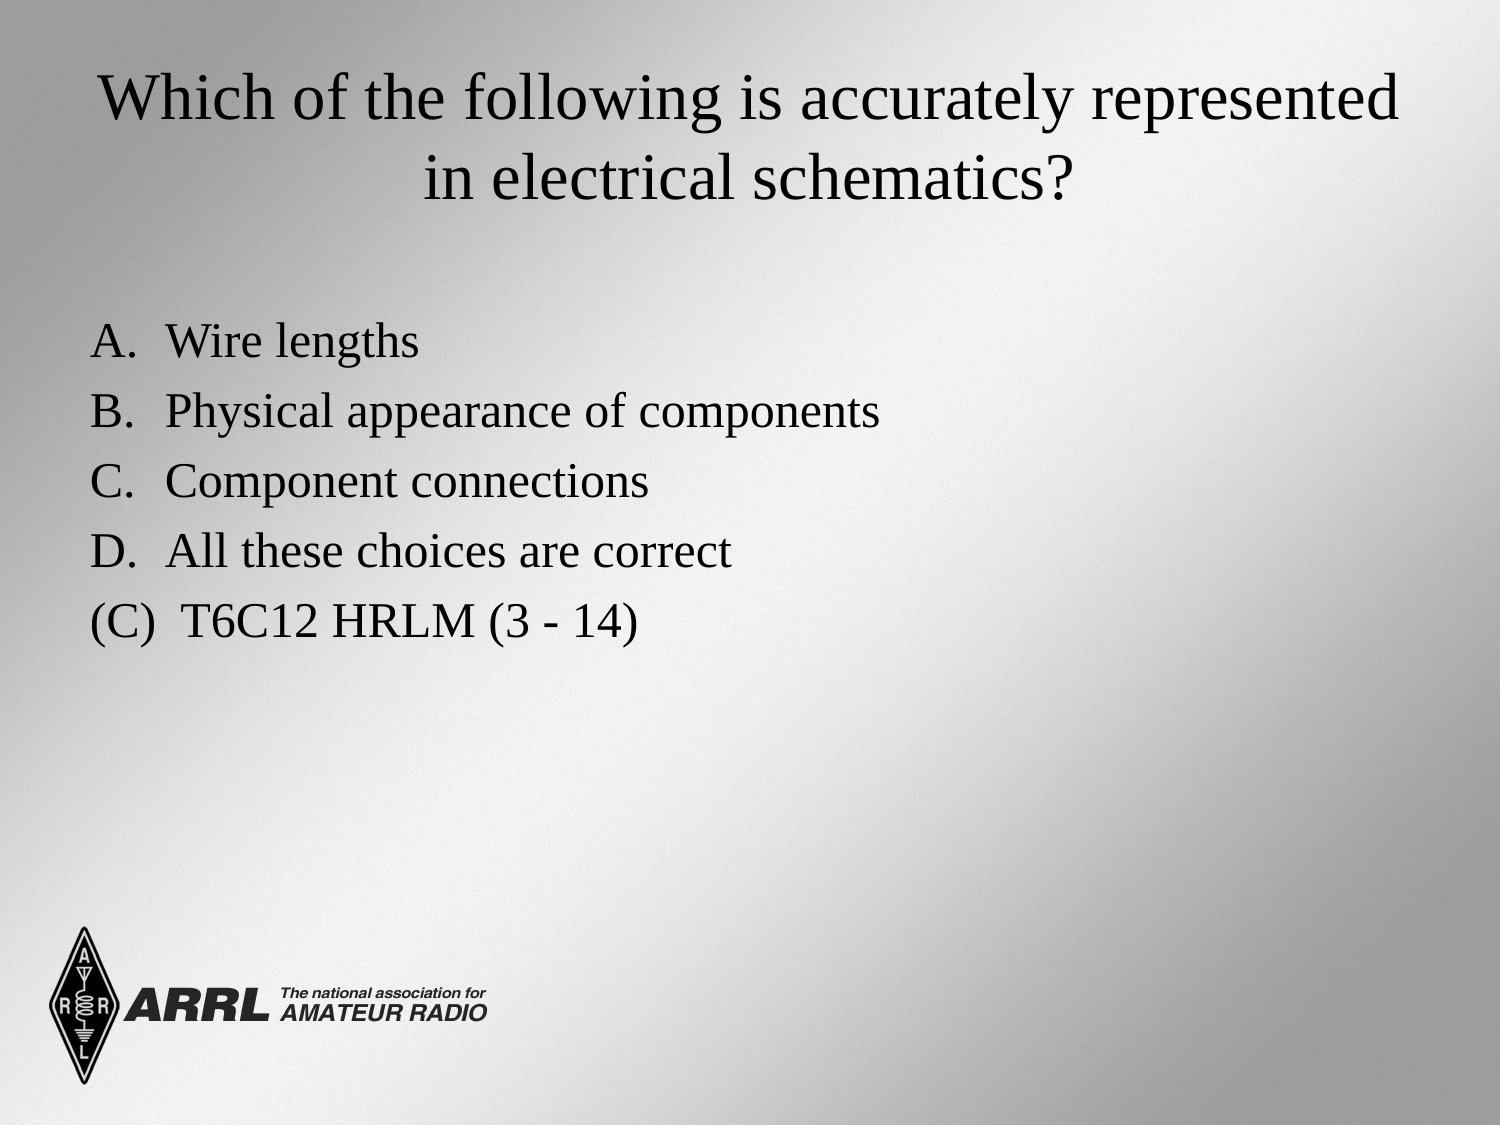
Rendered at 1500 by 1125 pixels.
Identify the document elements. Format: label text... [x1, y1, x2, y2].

picture [0, 0, 1500, 1125]
list Wire lengths Physical appearance of components Component connections All these choices are correct (C) T6C12 HRLM (3 - 14) [75, 299, 1425, 1005]
title Which of the following is accurately represented in electrical schematics? [75, 45, 1425, 233]
